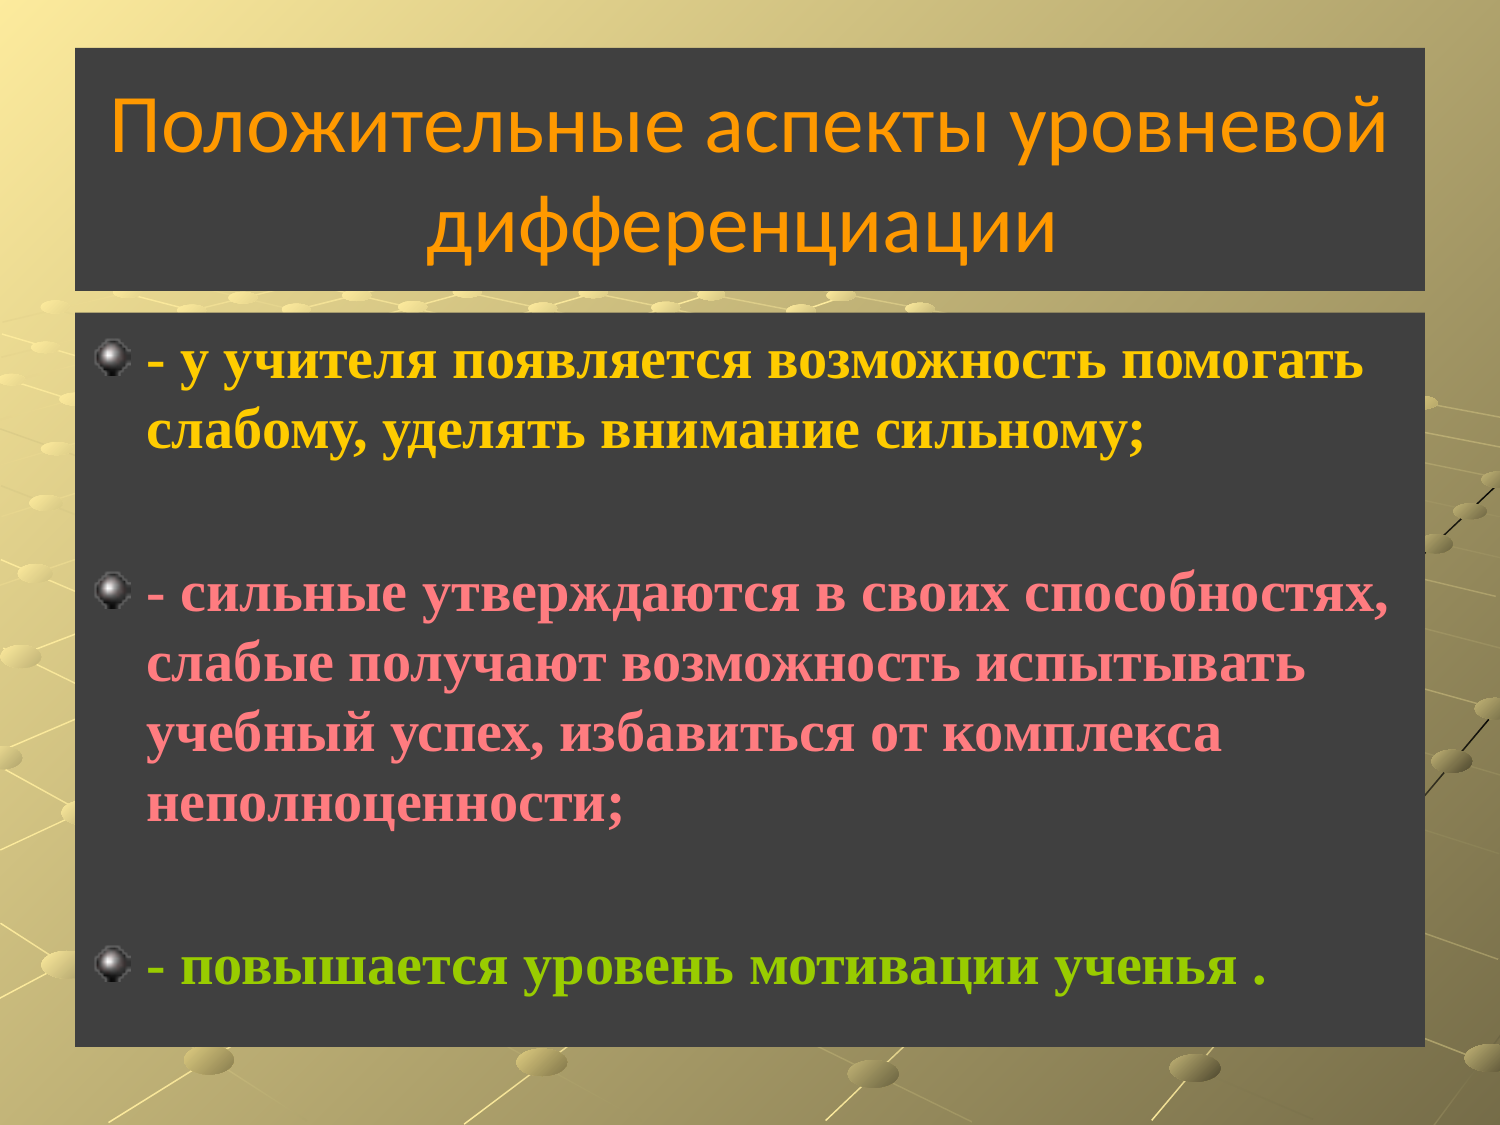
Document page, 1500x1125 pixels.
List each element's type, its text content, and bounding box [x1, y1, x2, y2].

list - у учителя появляется возможность помогать слабому, уделять внимание сильному; - сильные утверждаются в своих способностях, слабые получают возможность испытывать учебный успех, избавиться от комплекса неполноценности; - повышается уровень мотивации ученья . [74, 312, 1426, 1048]
picture [90, 334, 131, 376]
title Положительные аспекты уровневой дифференциации [74, 47, 1426, 292]
picture [90, 941, 131, 982]
picture [90, 567, 131, 609]
